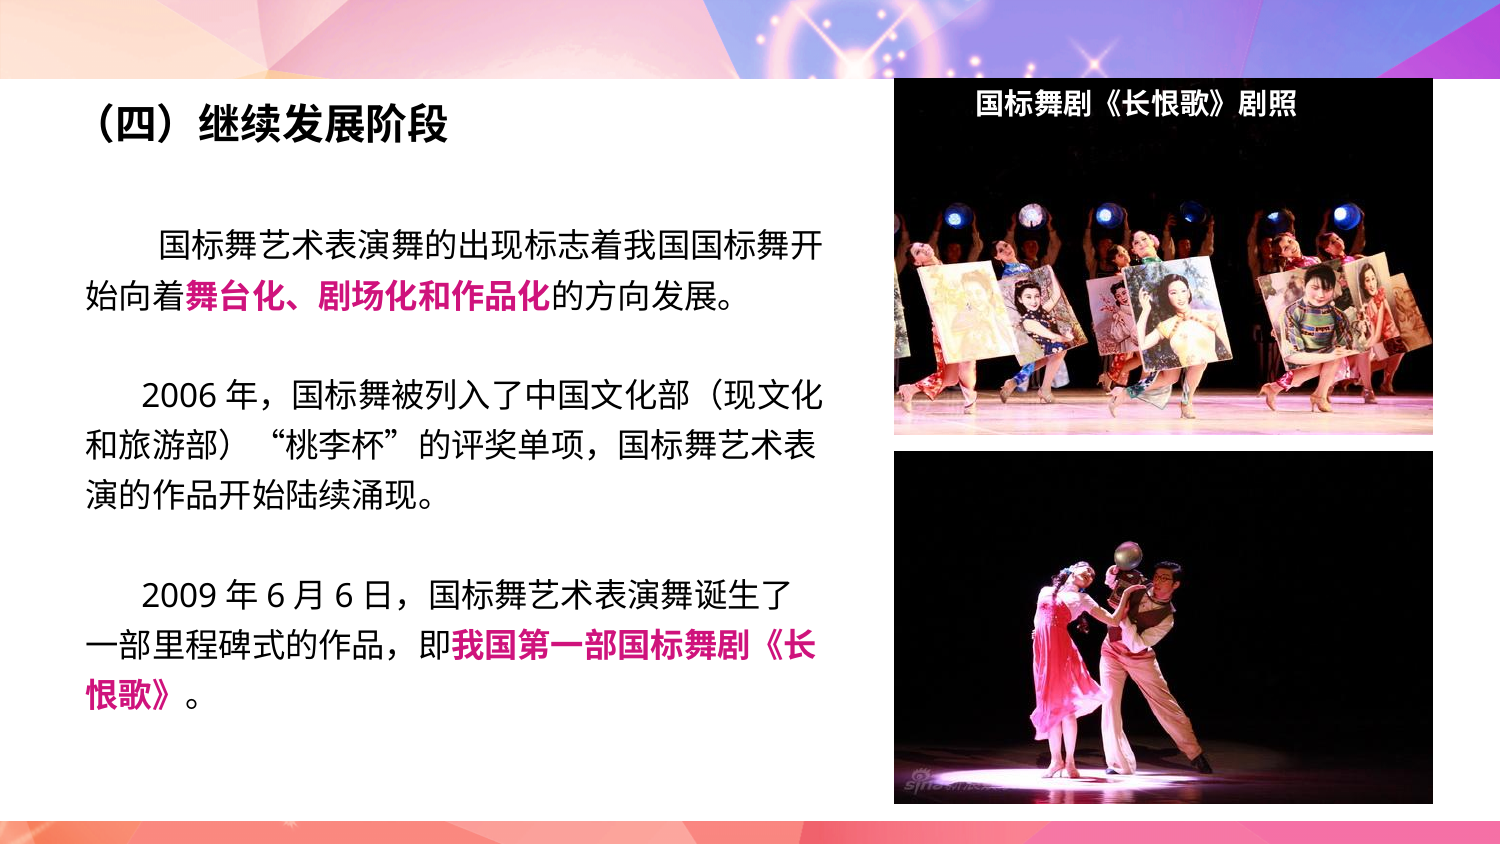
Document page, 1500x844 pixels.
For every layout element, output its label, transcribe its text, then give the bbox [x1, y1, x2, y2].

picture [0, 0, 1500, 79]
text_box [894, 78, 1433, 435]
picture [0, 821, 1500, 844]
picture [894, 451, 1433, 804]
text_box （四）继续发展阶段 [11, 78, 719, 181]
text_box 国标舞艺术表演舞的出现标志着我国国标舞开始向着舞台化、剧场化和作品化的方向发展。 2006年，国标舞被列入了中国文化部（现文化和旅游部）“桃李杯”的评奖单项，国标舞艺术表演的作品开始陆续涌现。 2009年6月6日，国标舞艺术表演舞诞生了一部里程碑式的作品，即我国第一部国标舞剧《长恨歌》。 [71, 201, 841, 737]
